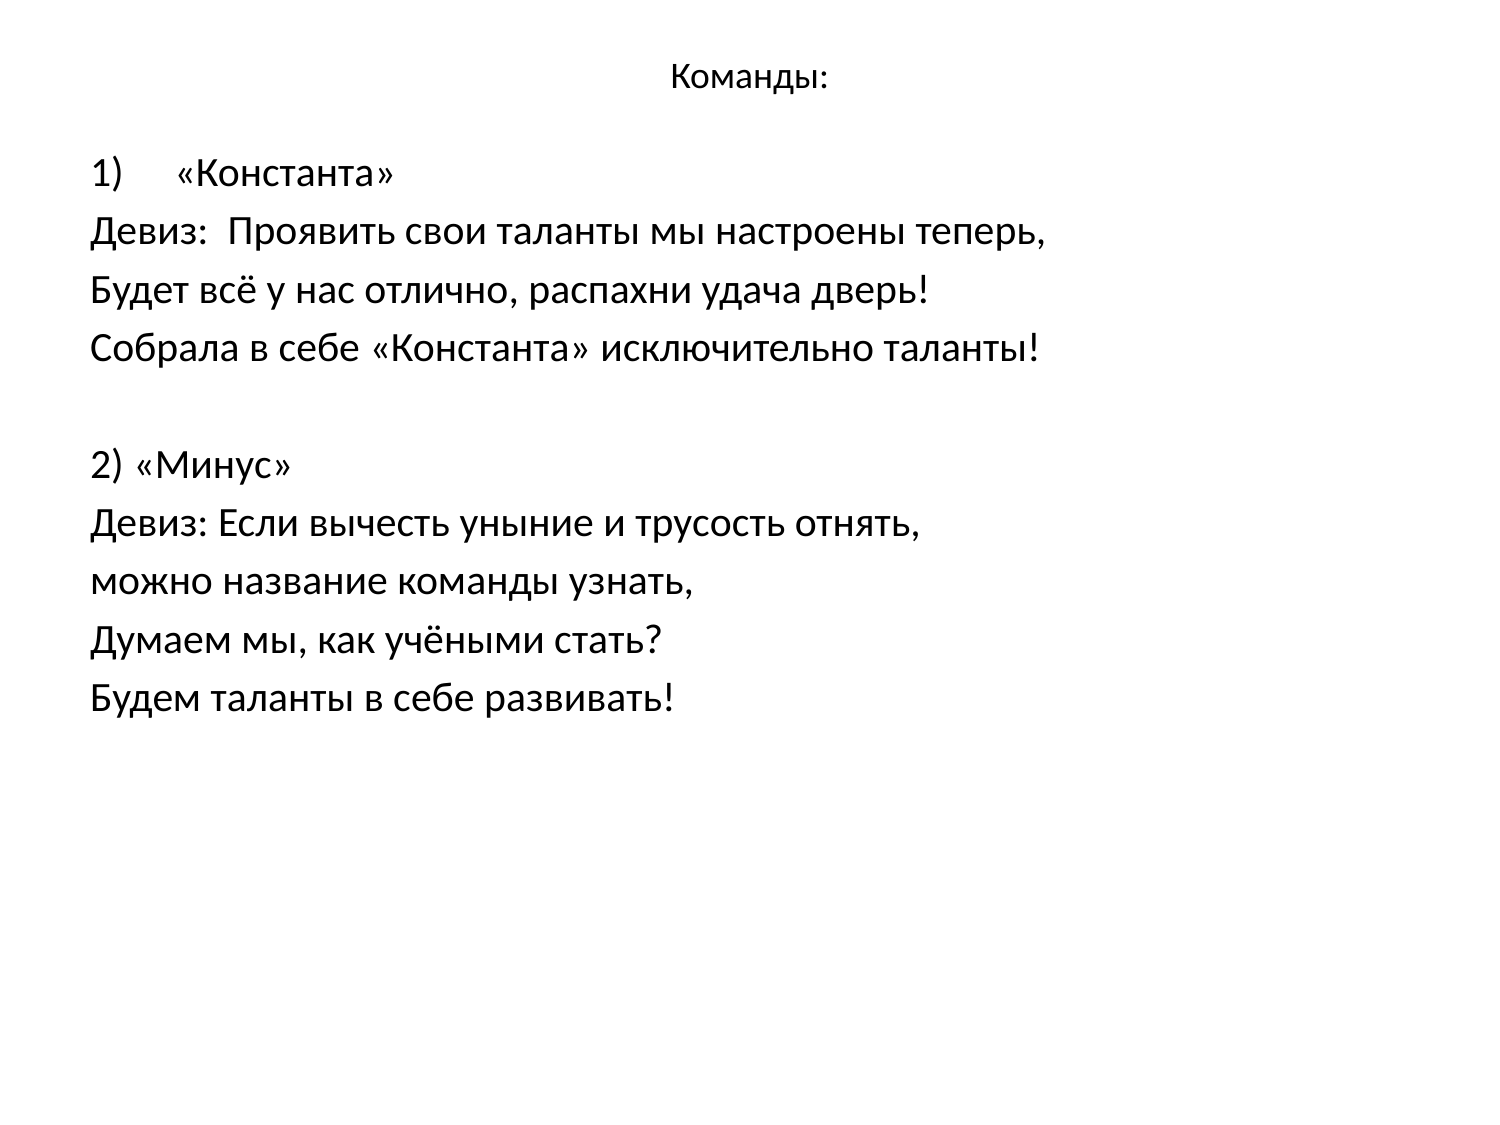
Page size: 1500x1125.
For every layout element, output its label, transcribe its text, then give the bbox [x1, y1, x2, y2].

list «Константа» Девиз: Проявить свои таланты мы настроены теперь, Будет всё у нас отлично, распахни удача дверь! Собрала в себе «Константа» исключительно таланты! 2) «Минус» Девиз: Если вычесть уныние и трусость отнять, можно название команды узнать, Думаем мы, как учёными стать? Будем таланты в себе развивать! [75, 137, 1425, 1005]
title Команды: [75, 45, 1425, 102]
